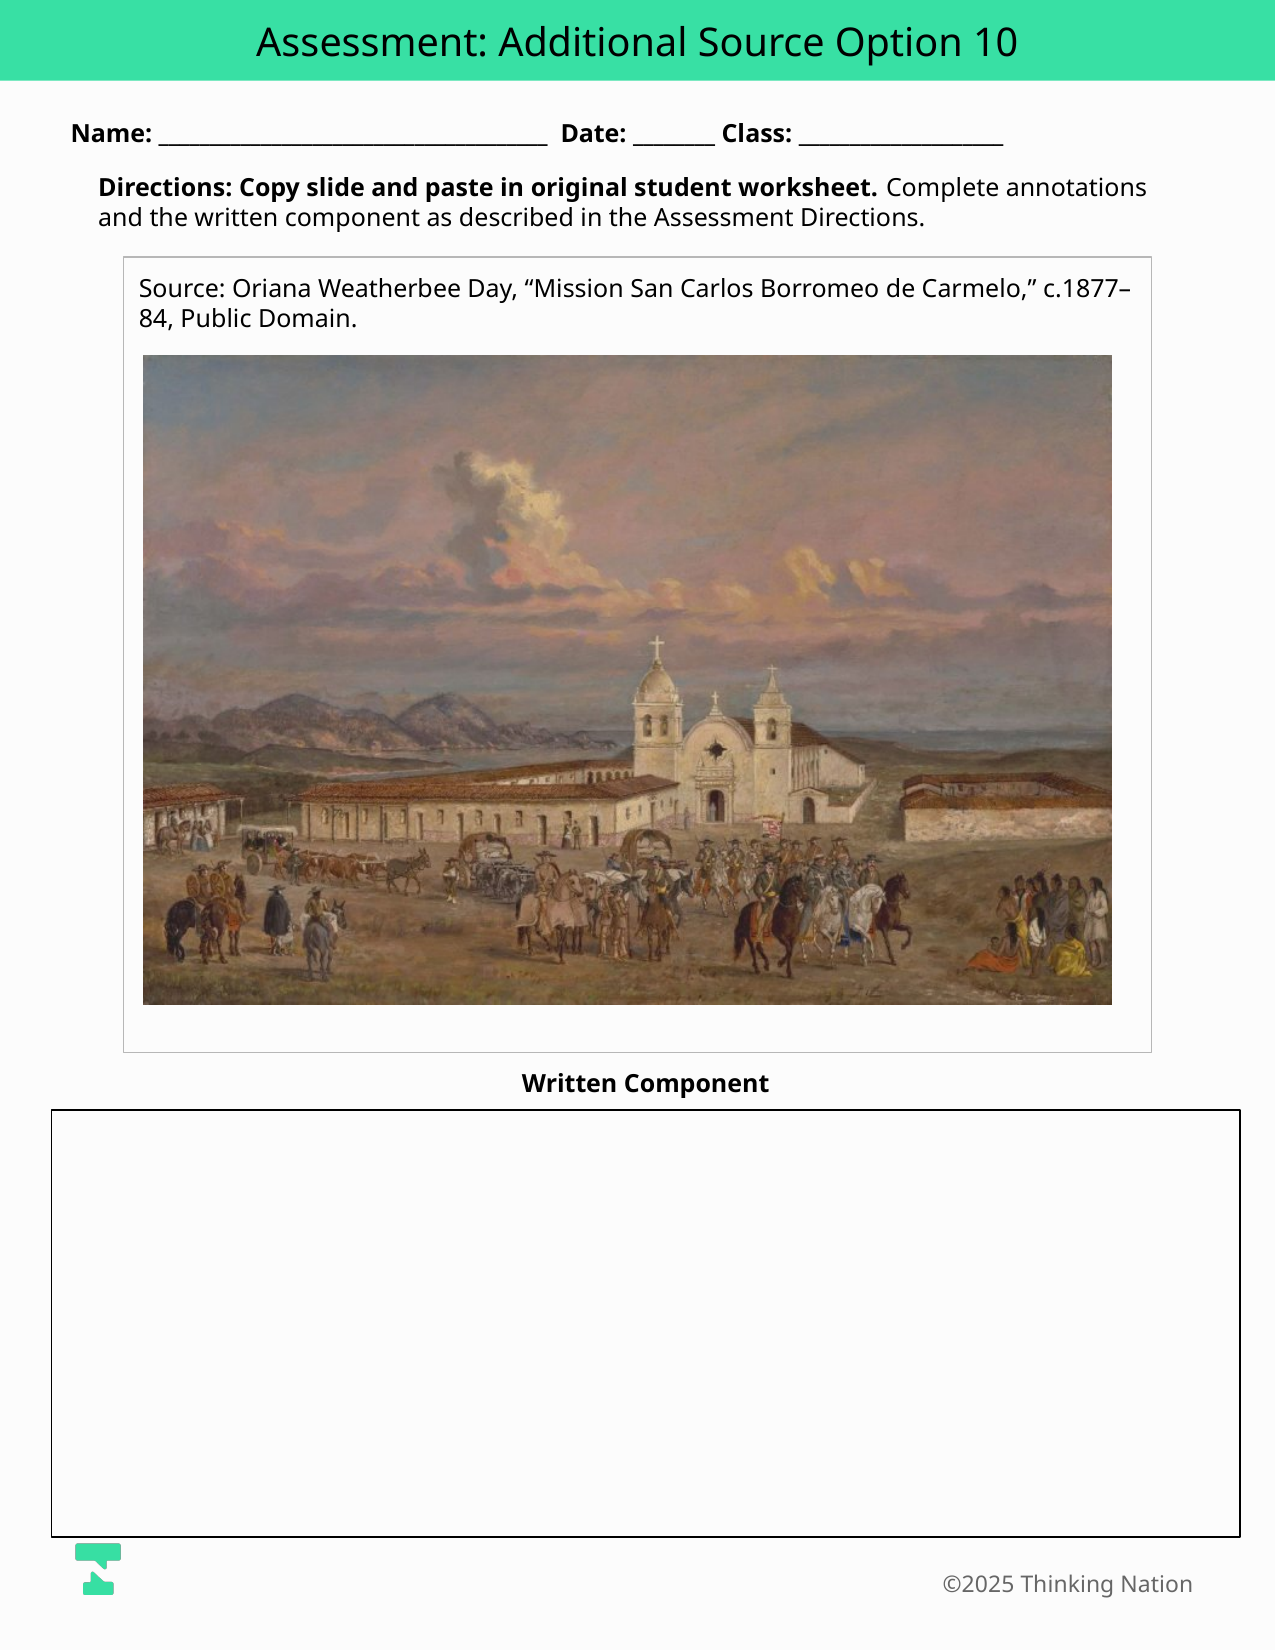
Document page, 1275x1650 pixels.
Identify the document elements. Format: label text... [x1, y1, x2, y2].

text_box Name: ______________________________________ Date: ________ Class: ____________________ [55, 102, 1223, 162]
picture [62, 1533, 134, 1605]
text_box Assessment: Additional Source Option 10 [0, 0, 1275, 81]
text_box [51, 1112, 1240, 1538]
text_box Written Component [51, 1052, 1240, 1112]
text_box Directions: Copy slide and paste in original student worksheet. Complete annotations and the written component as described in the Assessment Directions. [83, 162, 1209, 247]
text_box ©2025 Thinking Nation [907, 1553, 1210, 1605]
picture [143, 355, 1112, 1005]
text_box Source: Oriana Weatherbee Day, “Mission San Carlos Borromeo de Carmelo,” c.1877–84, Public Domain. [123, 257, 1152, 1052]
